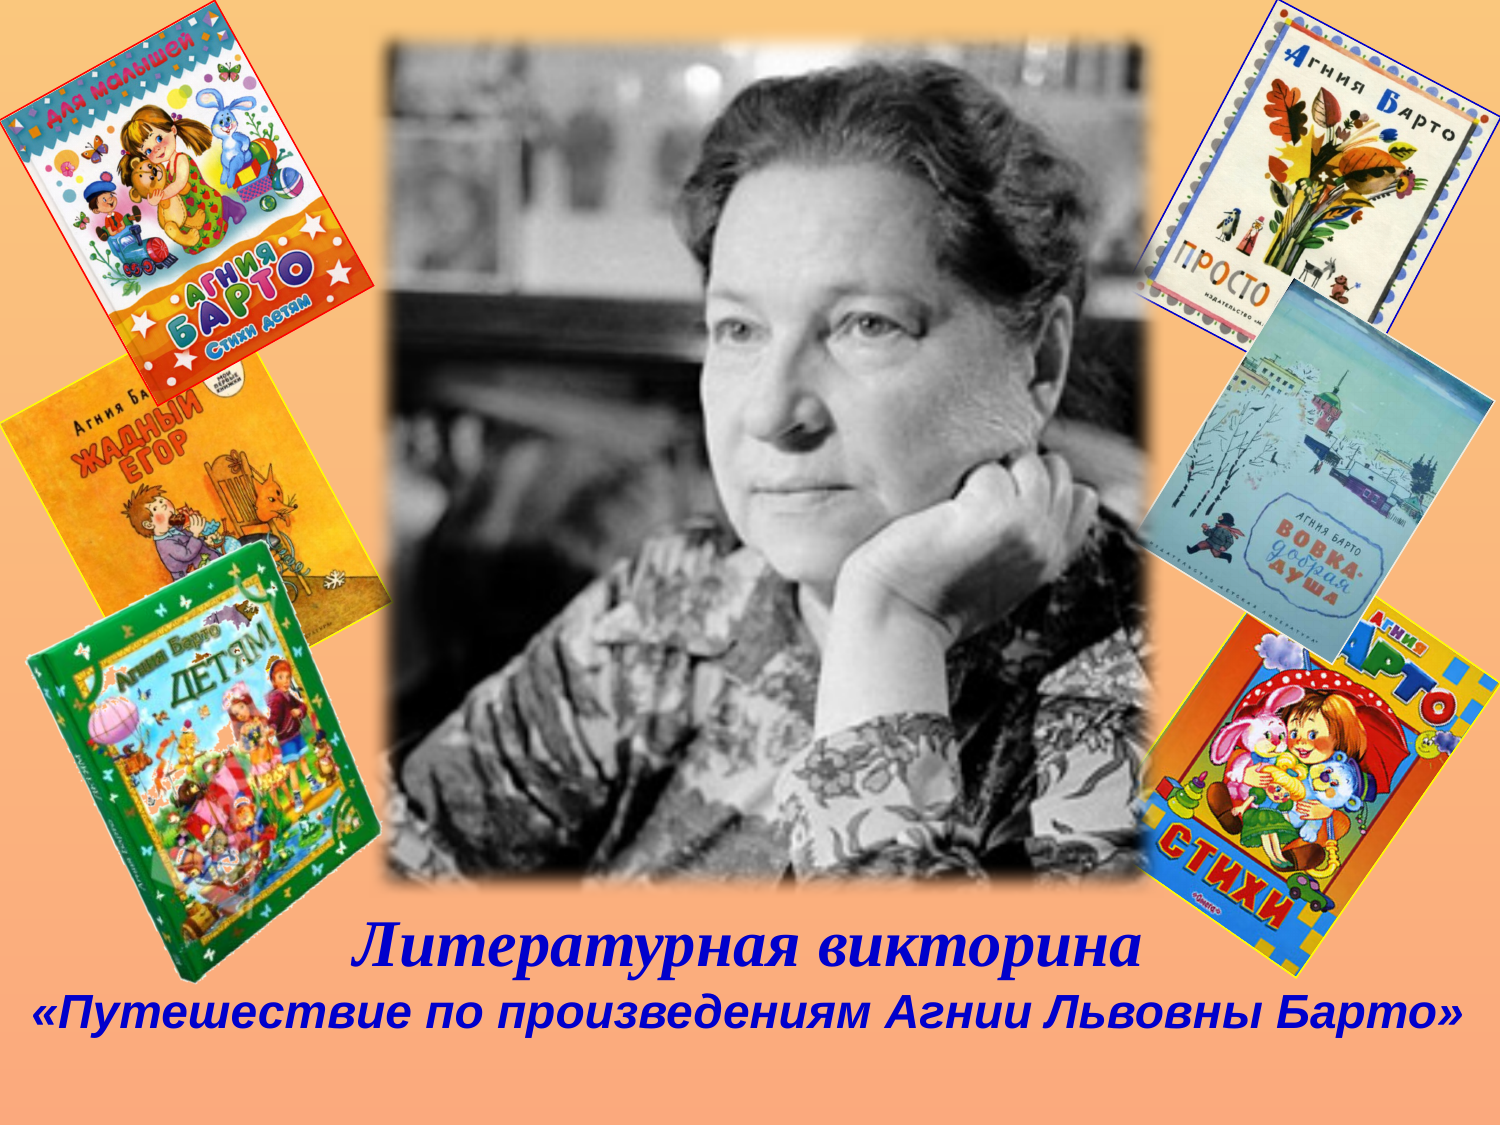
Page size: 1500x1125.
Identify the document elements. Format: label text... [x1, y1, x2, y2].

picture [1, 1, 1499, 961]
text_box Литературная викторина «Путешествие по произведениям Агнии Львовны Барто» [16, 892, 1481, 1046]
